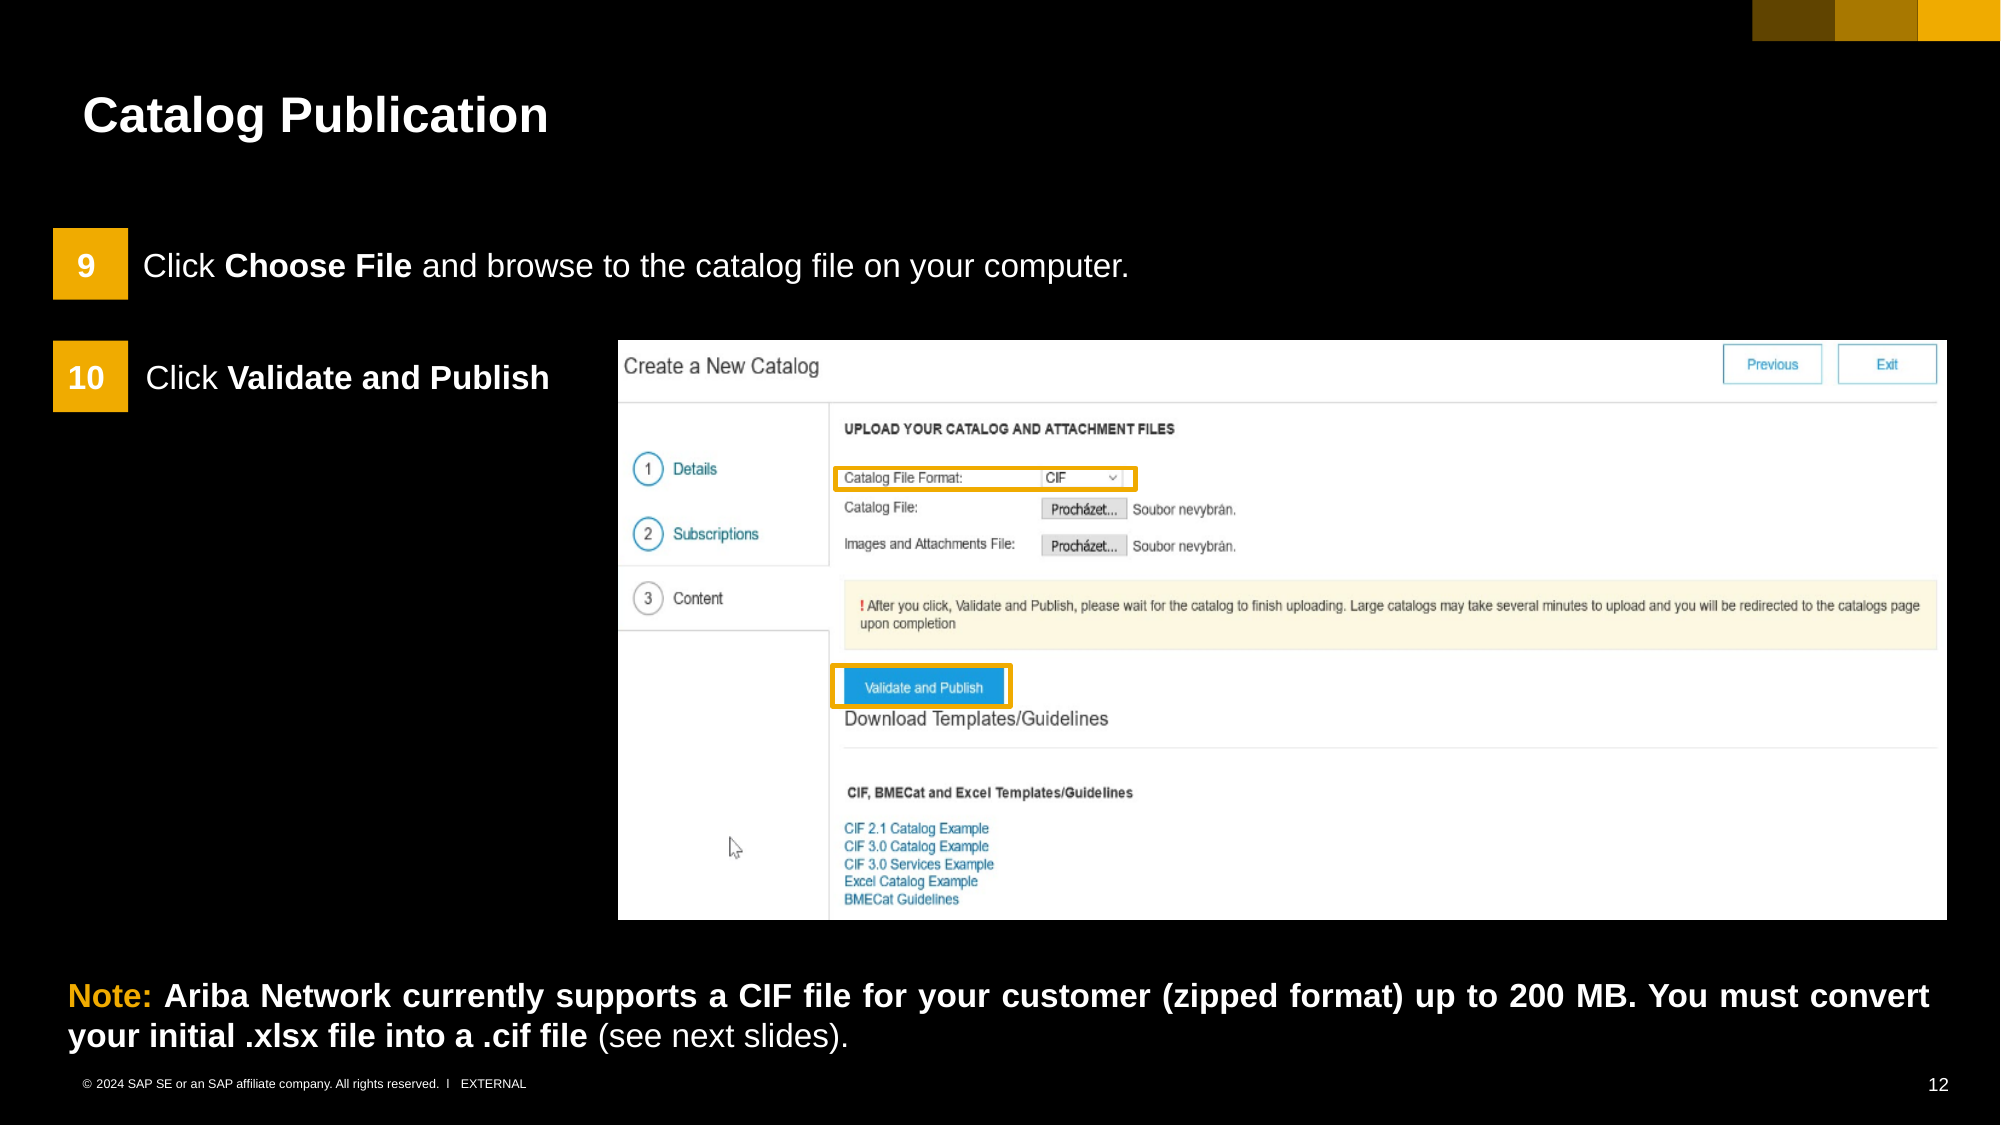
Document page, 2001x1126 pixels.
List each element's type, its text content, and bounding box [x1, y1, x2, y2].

text_box 10 [53, 340, 129, 413]
text_box Click Choose File and browse to the catalog file on your computer. [128, 236, 1189, 292]
text_box 9 [53, 228, 129, 300]
title Catalog Publication [82, 82, 1918, 144]
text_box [618, 339, 1948, 920]
text_box Click Validate and Publish [130, 348, 575, 404]
text_box Note: Ariba Network currently supports a CIF file for your customer (zipped format) up to 200 MB. You must convert your initial .xlsx file into a .cif file (see next slides). [53, 966, 1947, 1062]
